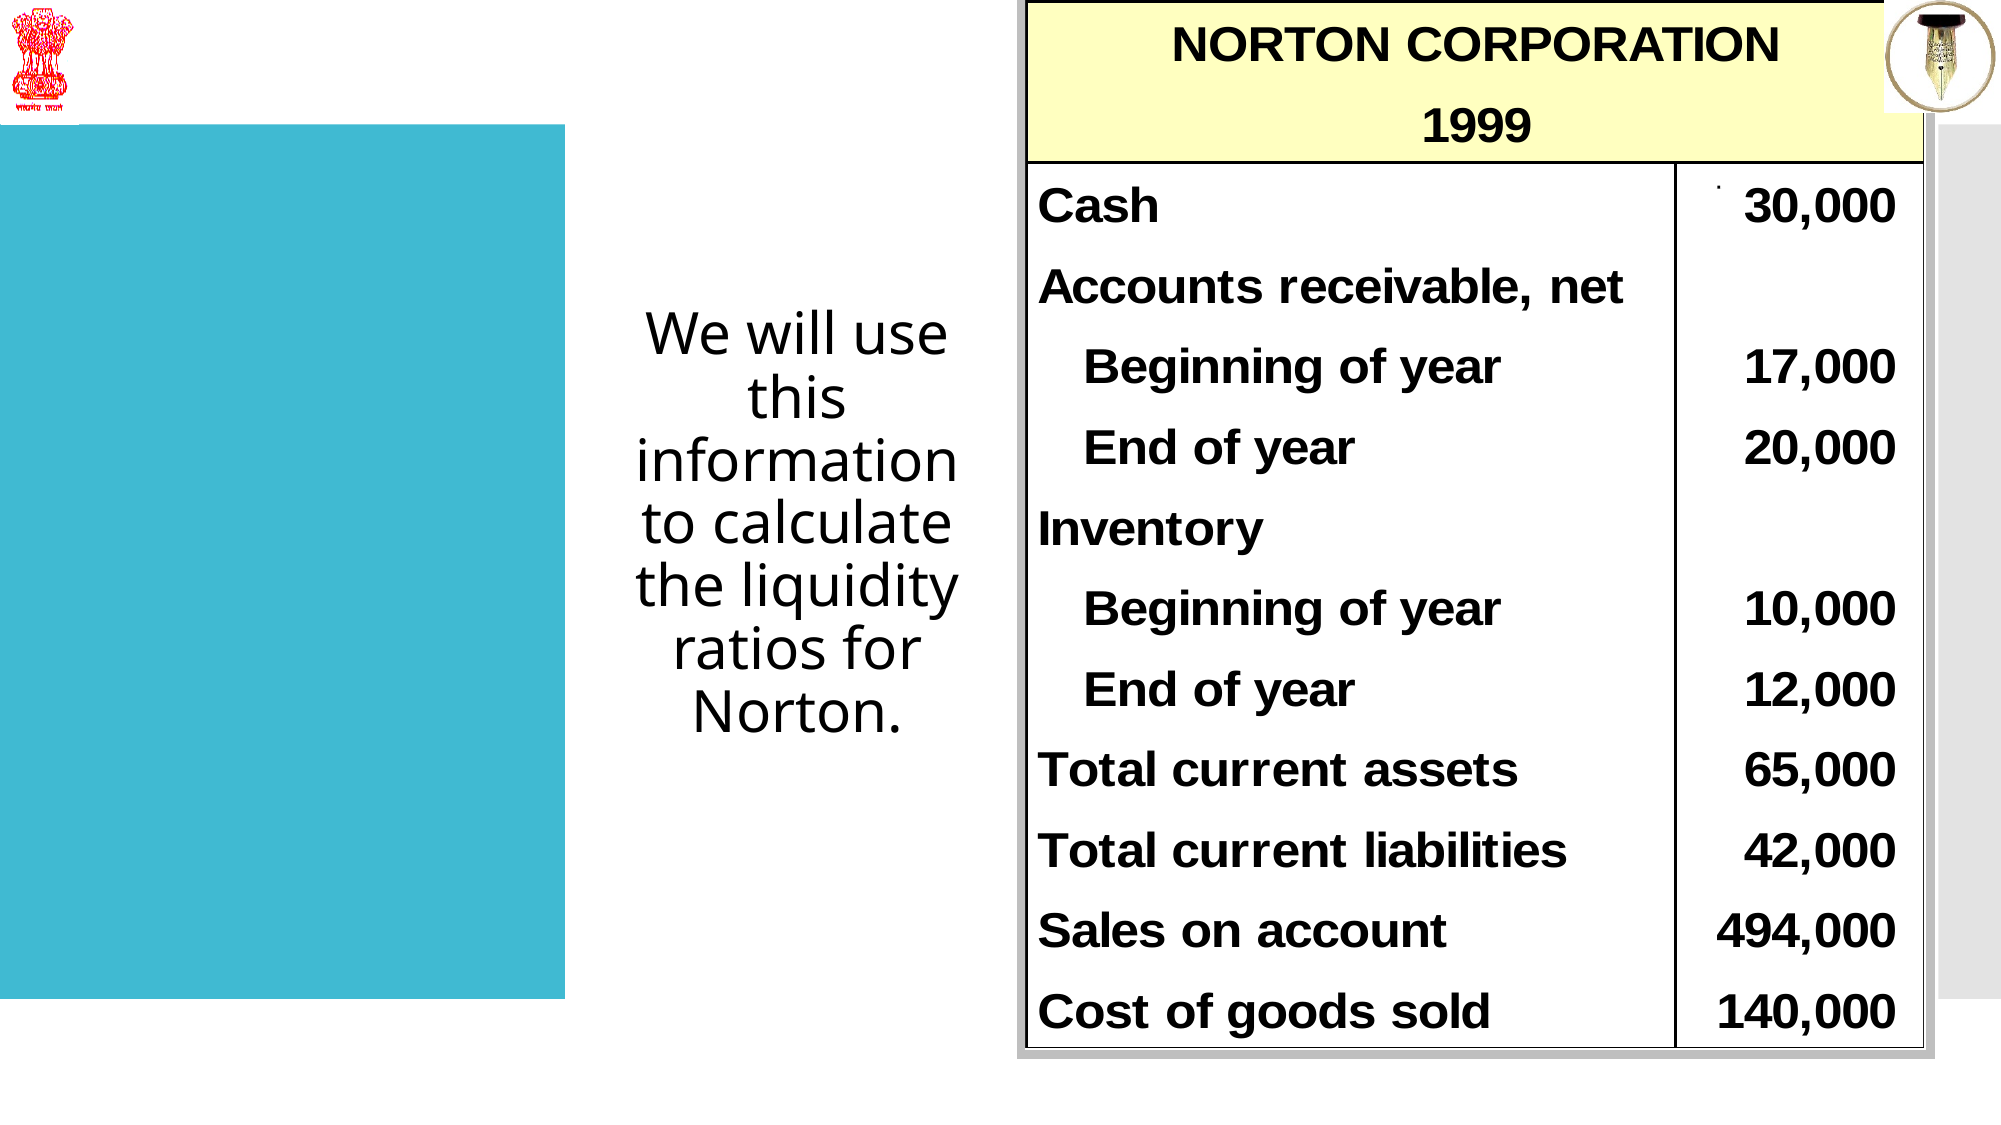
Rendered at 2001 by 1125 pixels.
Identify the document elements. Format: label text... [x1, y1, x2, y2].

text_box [0, 0, 79, 125]
list We will use this information to calculate the liquidity ratios for Norton. [579, 261, 986, 789]
picture [1884, 0, 1996, 113]
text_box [1025, 0, 1927, 1051]
